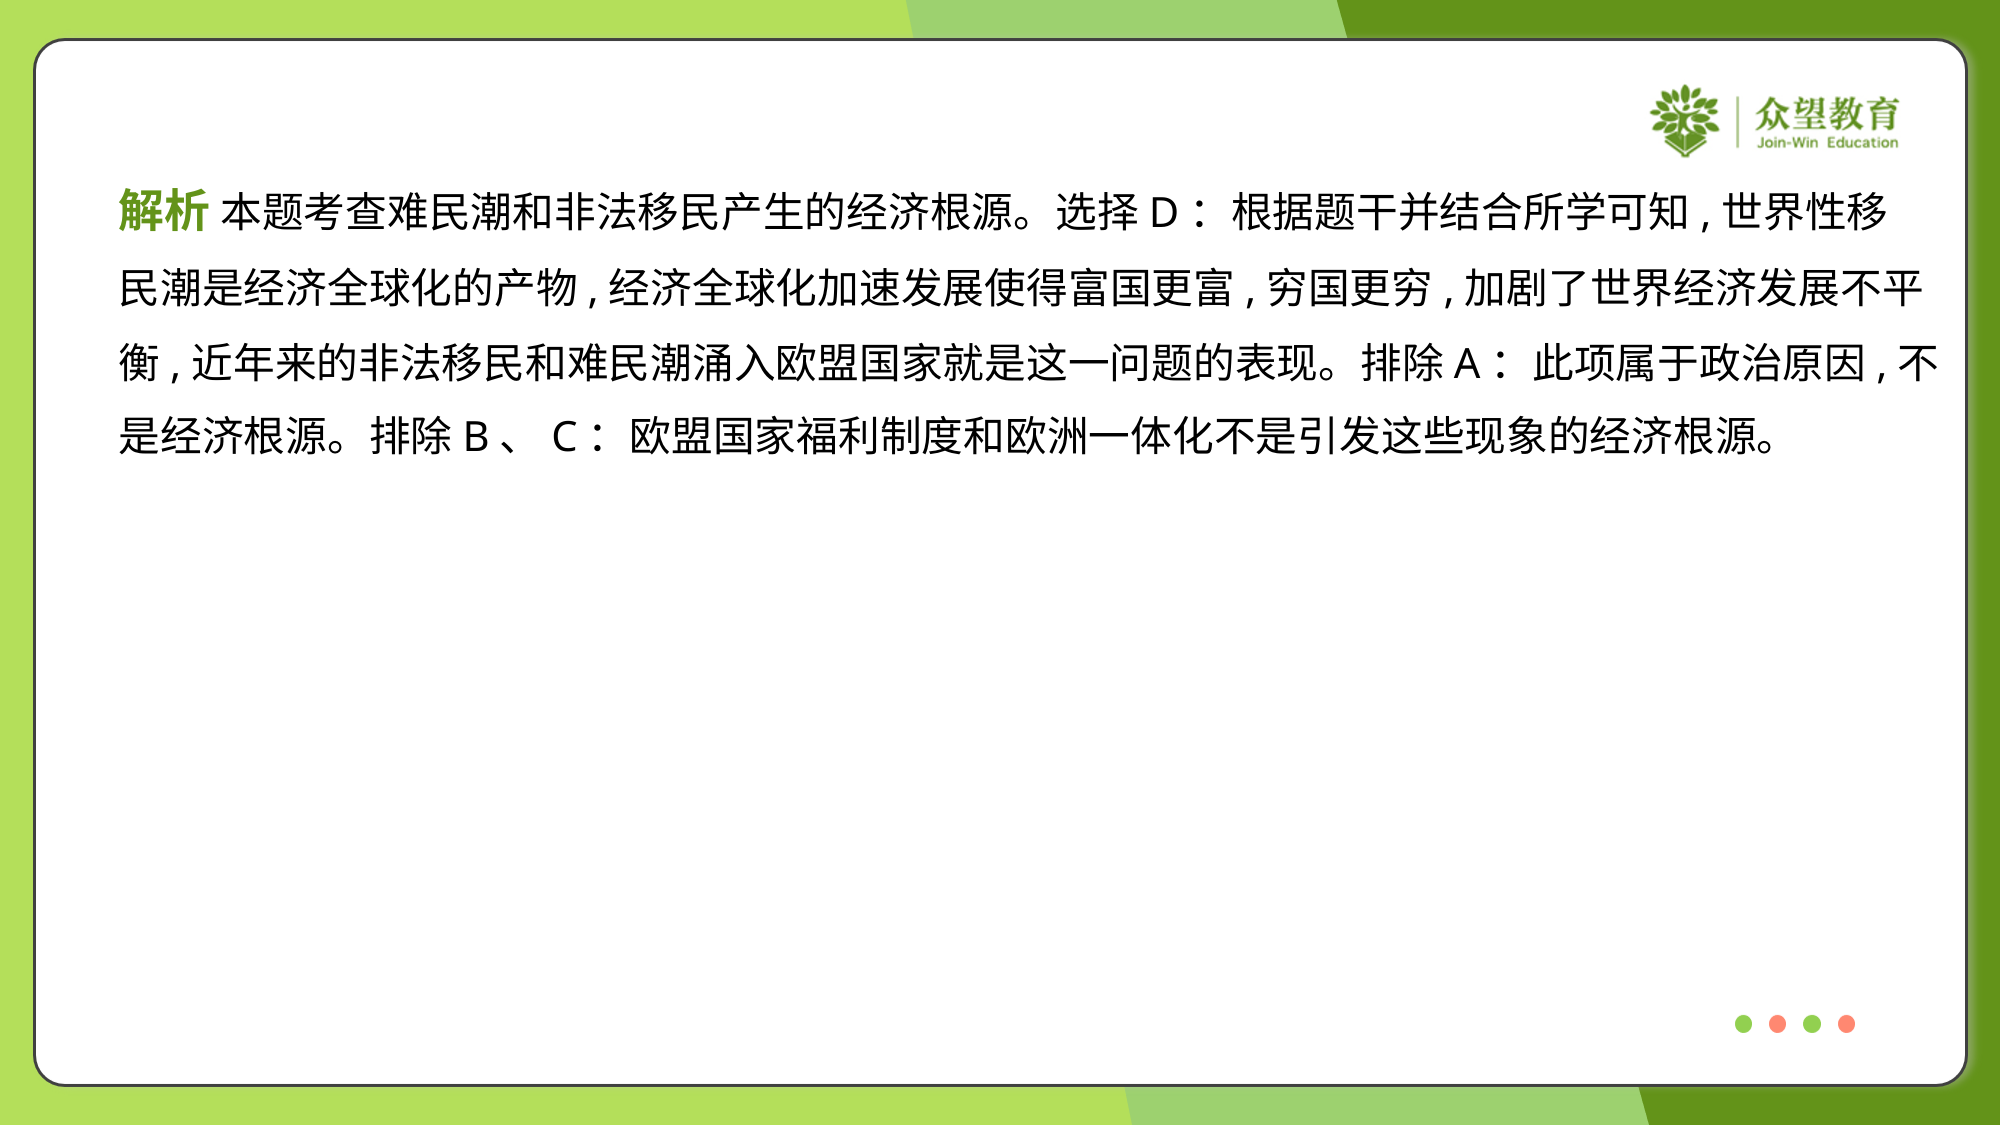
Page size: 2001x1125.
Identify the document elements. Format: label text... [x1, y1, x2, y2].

picture [0, 0, 2000, 1125]
text_box 解析 本题考查难民潮和非法移民产生的经济根源。选择D：根据题干并结合所学可知,世界性移 民潮是经济全球化的产物,经济全球化加速发展使得富国更富,穷国更穷,加剧了世界经济发展不平 衡,近年来的非法移民和难民潮涌入欧盟国家就是这一问题的表现。排除A：此项属于政治原因,不 是经济根源。排除B、C：欧盟国家福利制度和欧洲一体化不是引发这些现象的经济根源。 [118, 159, 1883, 452]
